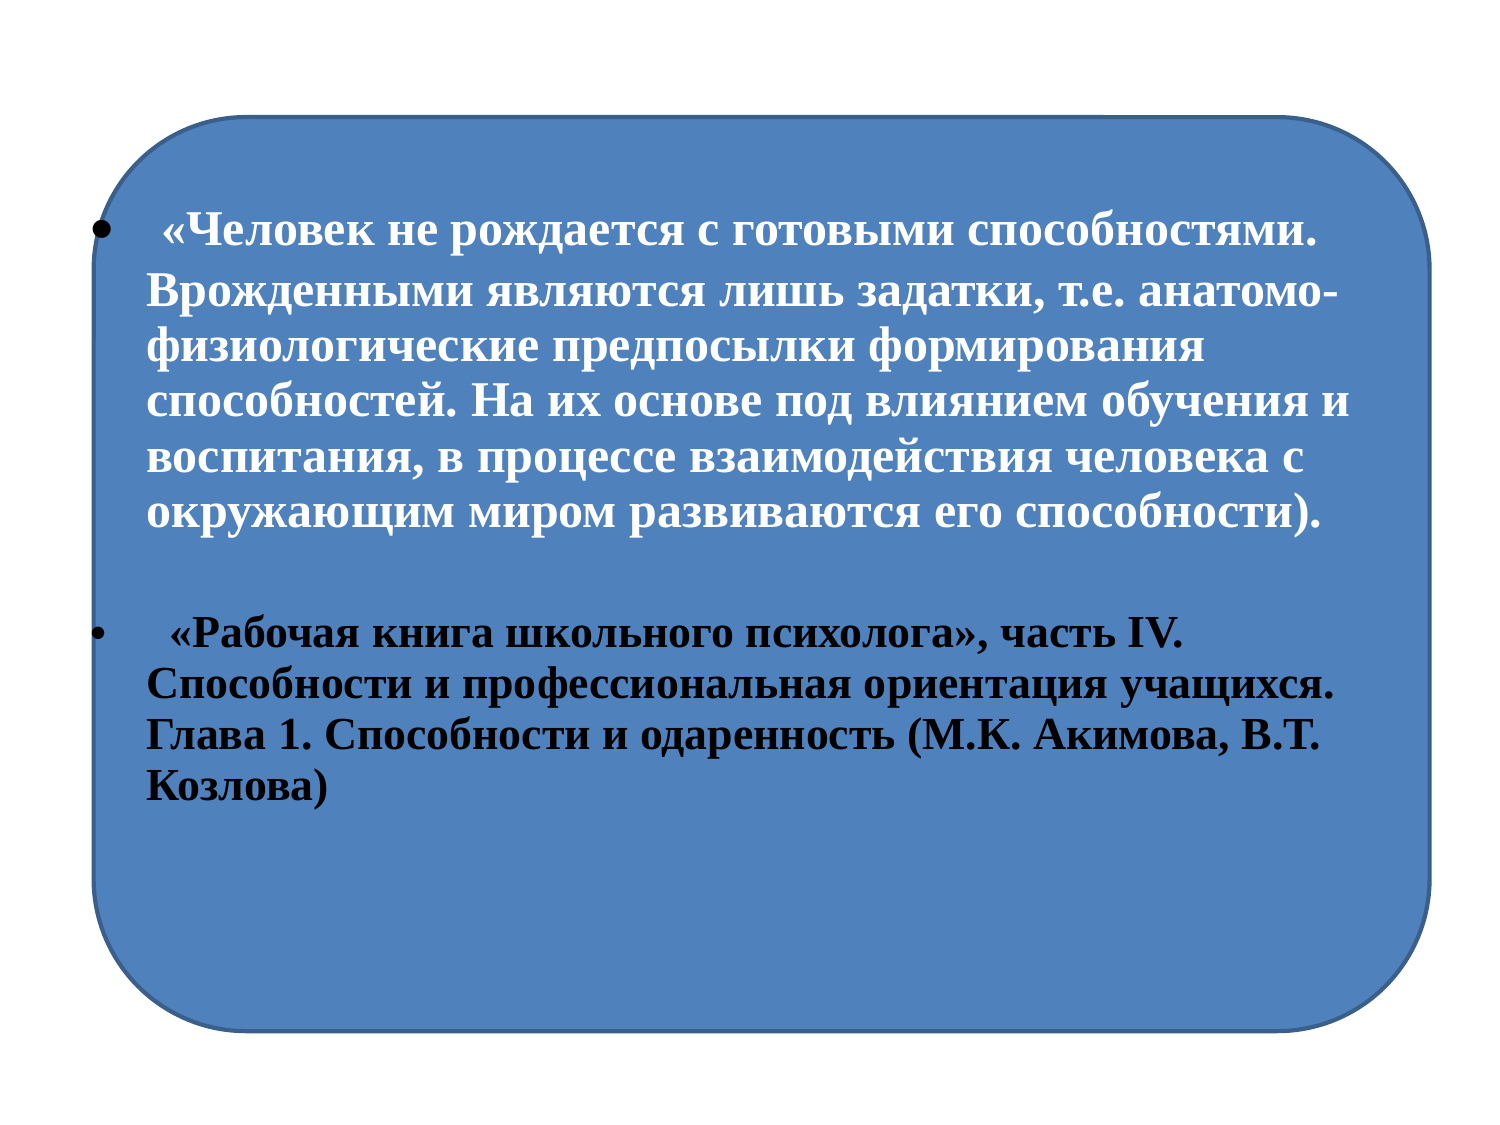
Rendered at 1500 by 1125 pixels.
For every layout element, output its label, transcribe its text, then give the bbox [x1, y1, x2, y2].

text_box [1425, 224, 1432, 924]
text_box [115, 114, 1408, 187]
text_box [156, 1005, 1367, 1034]
list «Человек не рождается с готовыми способностями. Врожденными являются лишь задатки, т.е. анатомо-физиологические предпосылки формирования способностей. На их основе под влиянием обучения и воспитания, в процессе взаимодействия человека с окружающим миром развиваются его способности). «Рабочая книга школьного психолога», часть IV. Способности и профессиональная ориентация учащихся. Глава 1. Способности и одаренность (М.К. Акимова, В.Т. Козлова) [75, 187, 1425, 1005]
